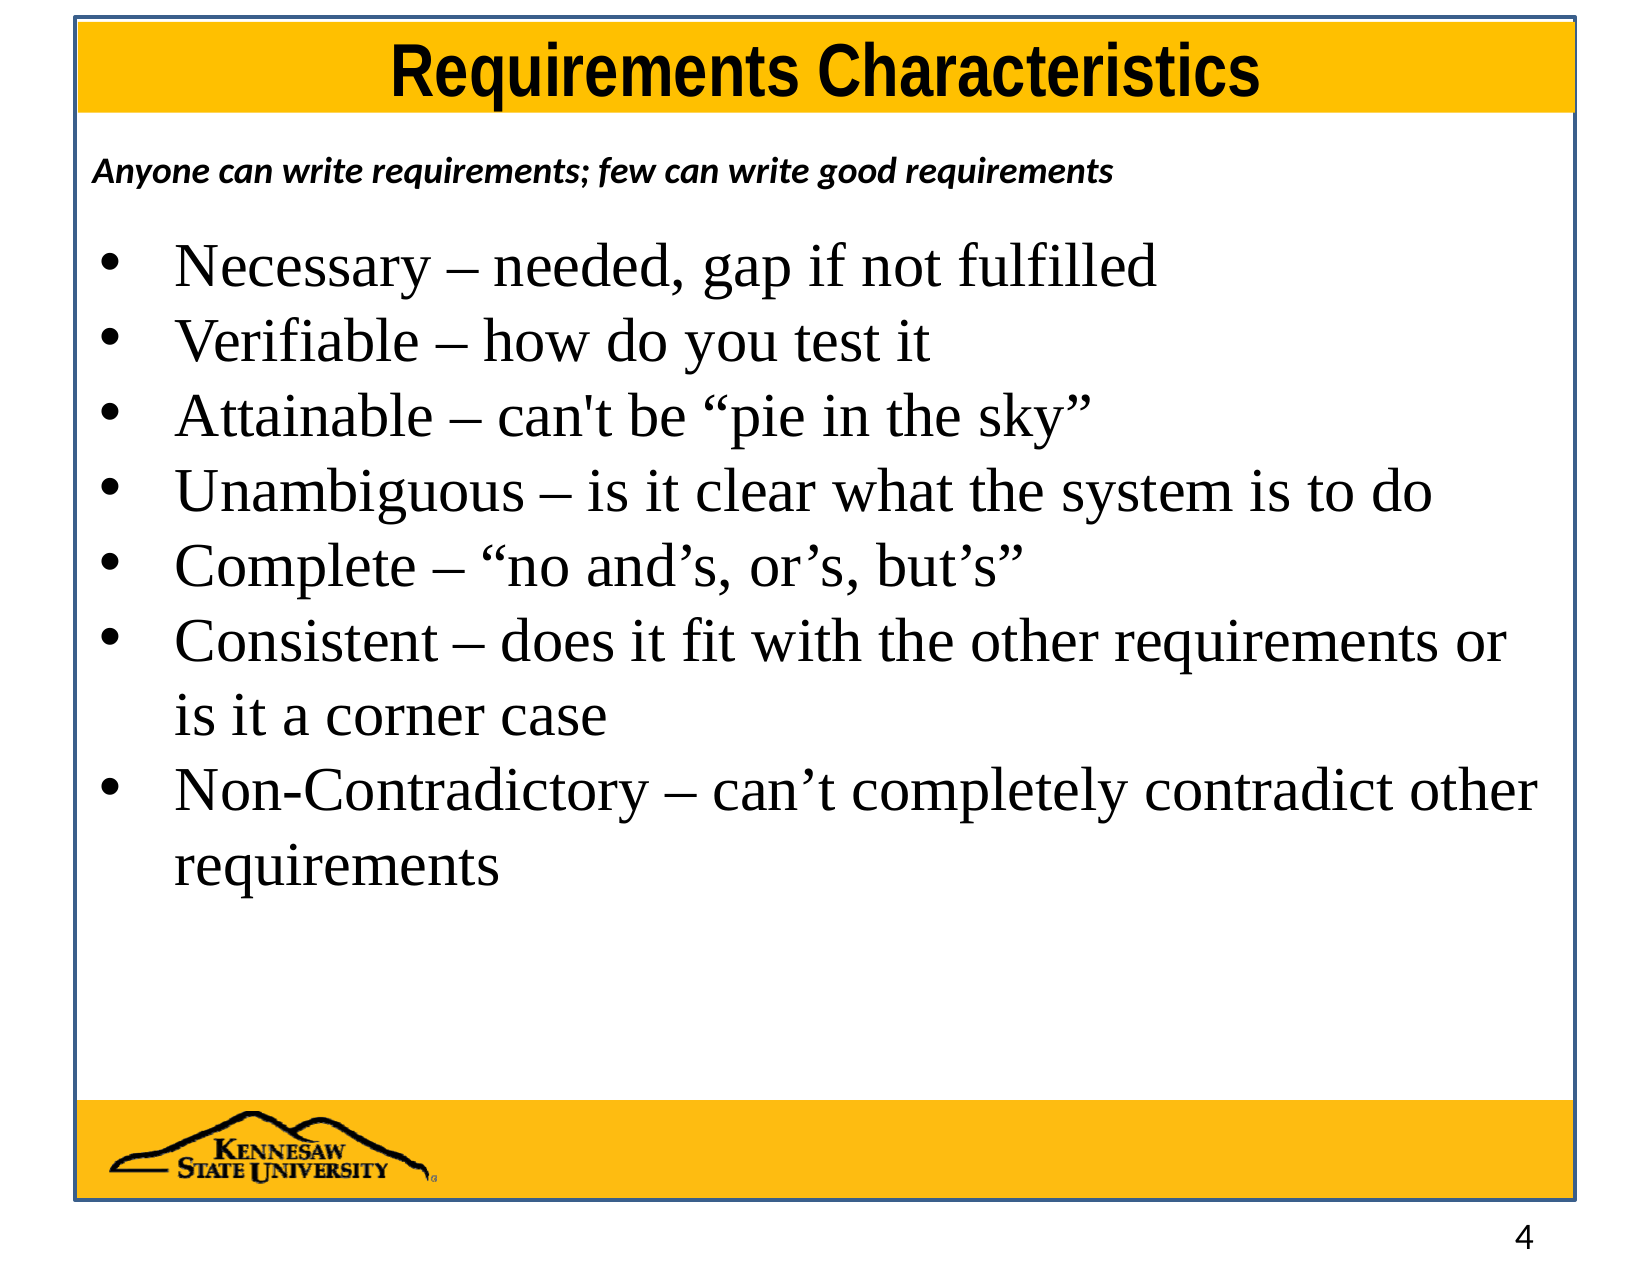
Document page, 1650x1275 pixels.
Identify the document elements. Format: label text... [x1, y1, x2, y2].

list Necessary – needed, gap if not fulfilled Verifiable – how do you test it Attainable – can't be “pie in the sky” Unambiguous – is it clear what the system is to do Complete – “no and’s, or’s, but’s” Consistent – does it fit with the other requirements or is it a corner case Non-Contradictory – can’t completely contradict other requirements [99, 223, 1550, 906]
title Requirements Characteristics [77, 21, 1575, 113]
picture [108, 1111, 437, 1184]
text_box Anyone can write requirements; few can write good requirements [77, 138, 1491, 199]
